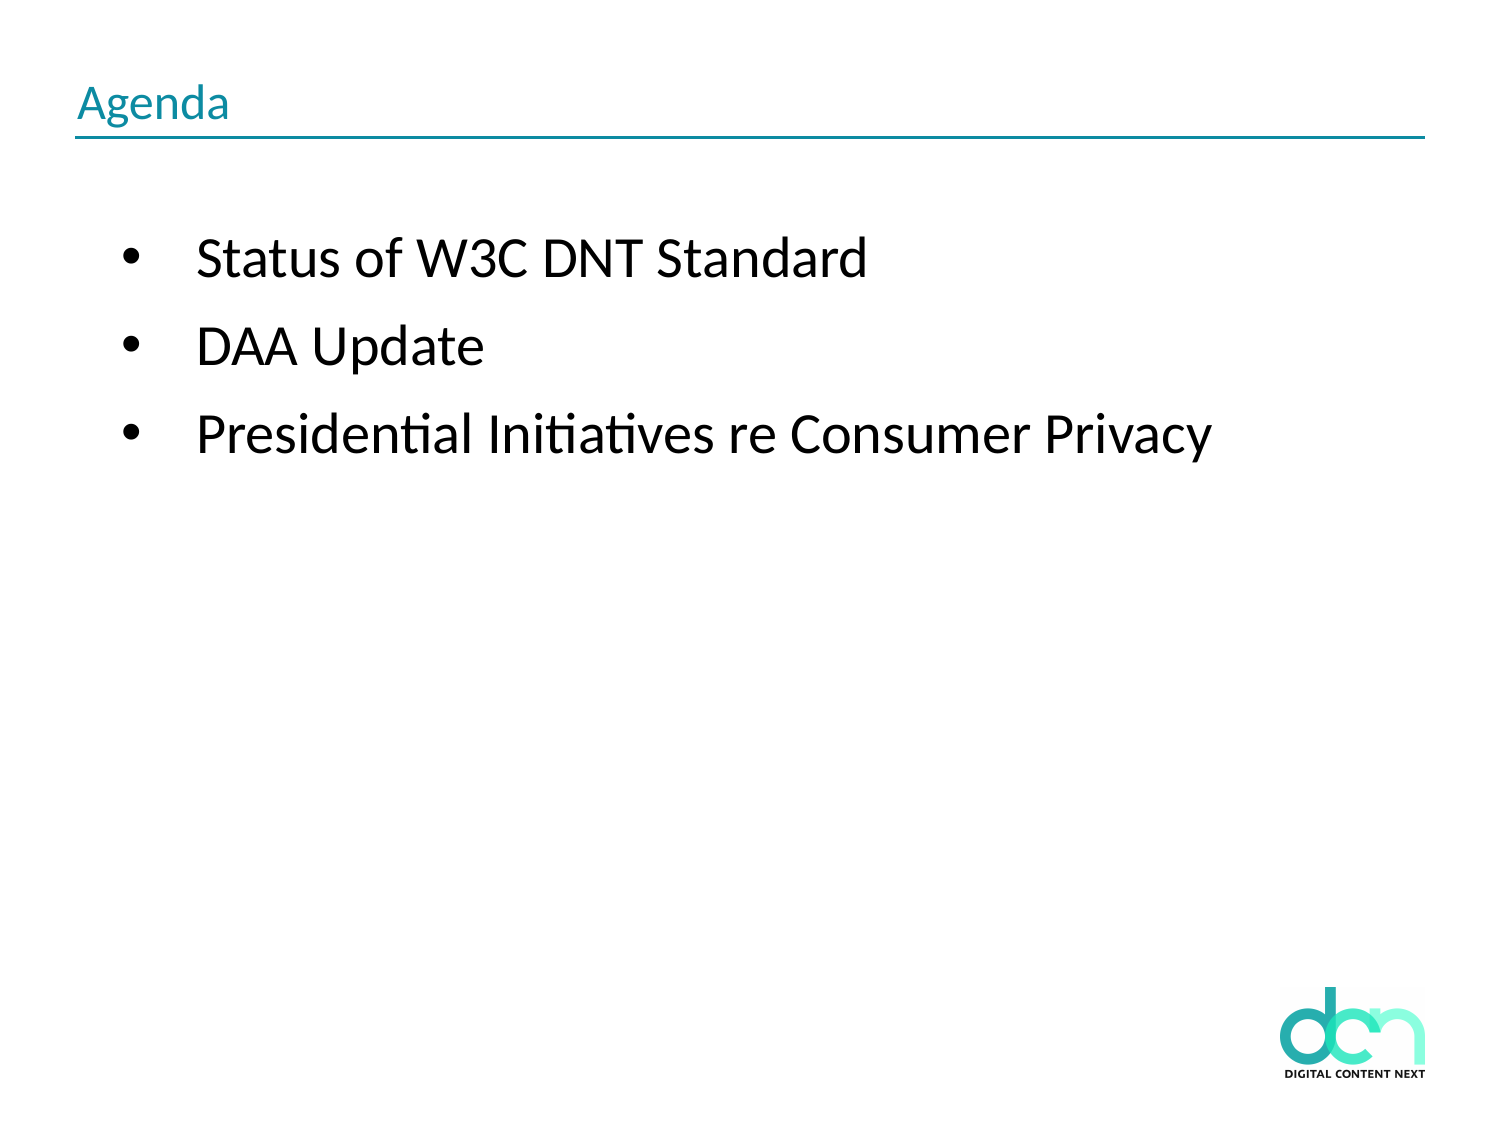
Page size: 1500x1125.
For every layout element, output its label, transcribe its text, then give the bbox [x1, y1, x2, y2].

list Status of W3C DNT Standard DAA Update Presidential Initiatives re Consumer Privacy [75, 212, 1425, 1078]
text_box Agenda [62, 62, 1413, 138]
